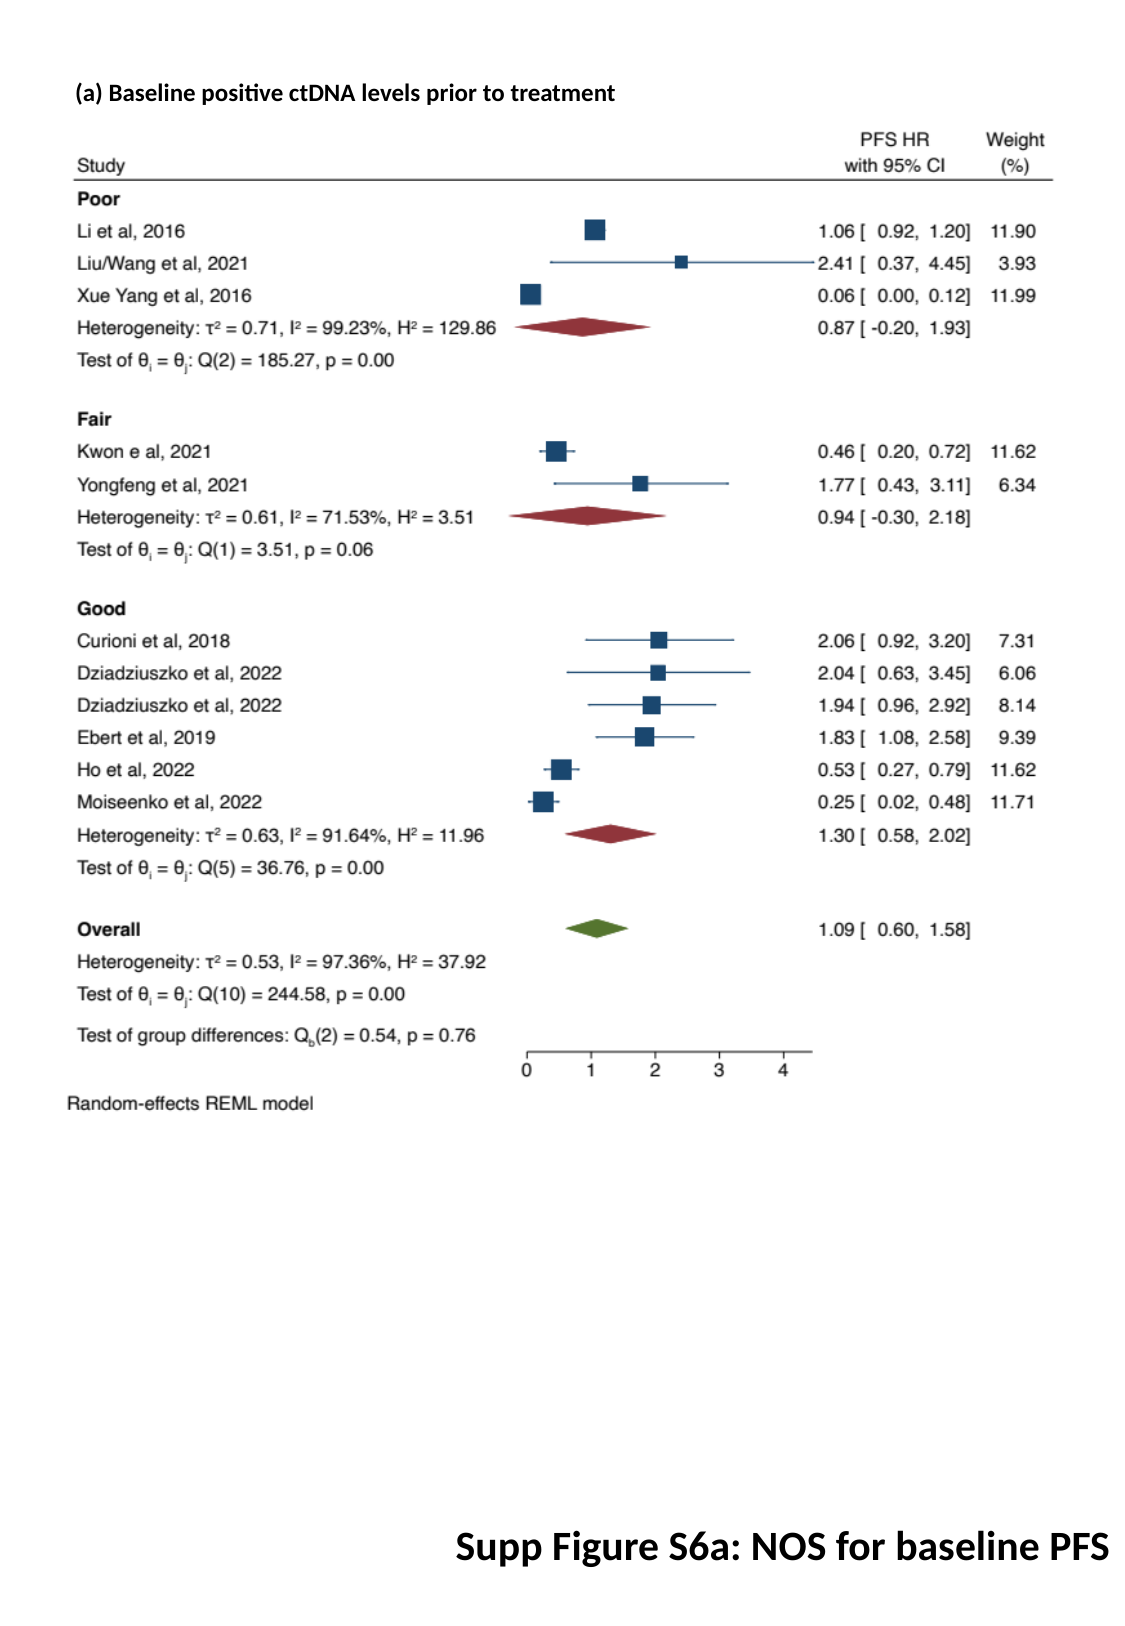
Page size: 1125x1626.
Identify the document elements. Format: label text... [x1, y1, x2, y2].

picture [60, 114, 1065, 1117]
text_box (a) Baseline positive ctDNA levels prior to treatment [60, 68, 837, 114]
text_box Supp Figure S6a: NOS for baseline PFS [392, 1511, 1125, 1576]
